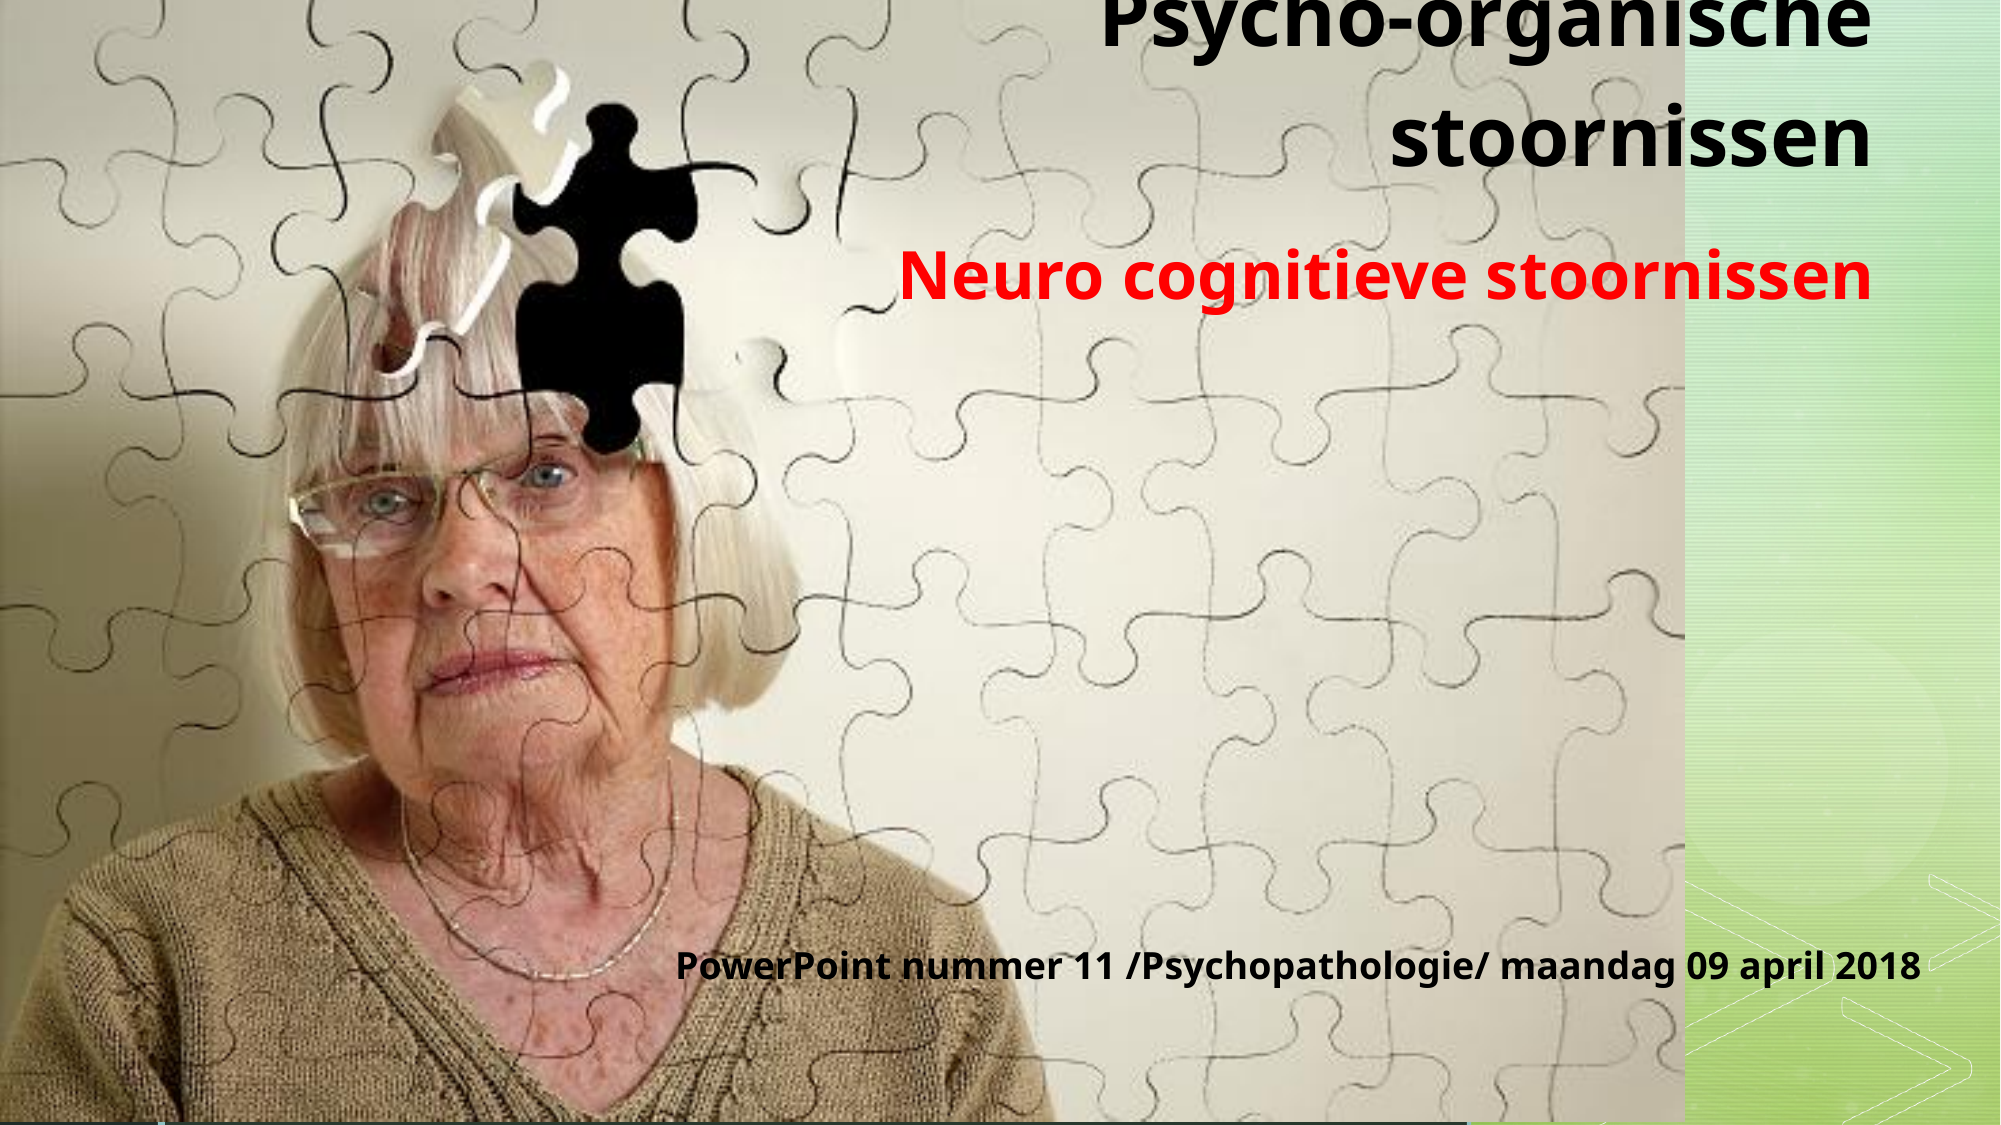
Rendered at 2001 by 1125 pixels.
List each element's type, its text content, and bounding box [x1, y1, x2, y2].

text_box Psycho-organische stoornissen Neuro cognitieve stoornissen [1685, 52, 1890, 320]
picture [0, 0, 2001, 1125]
text_box PowerPoint nummer 11 /Psychopathologie/ maandag 09 april 2018 [1685, 934, 1983, 995]
